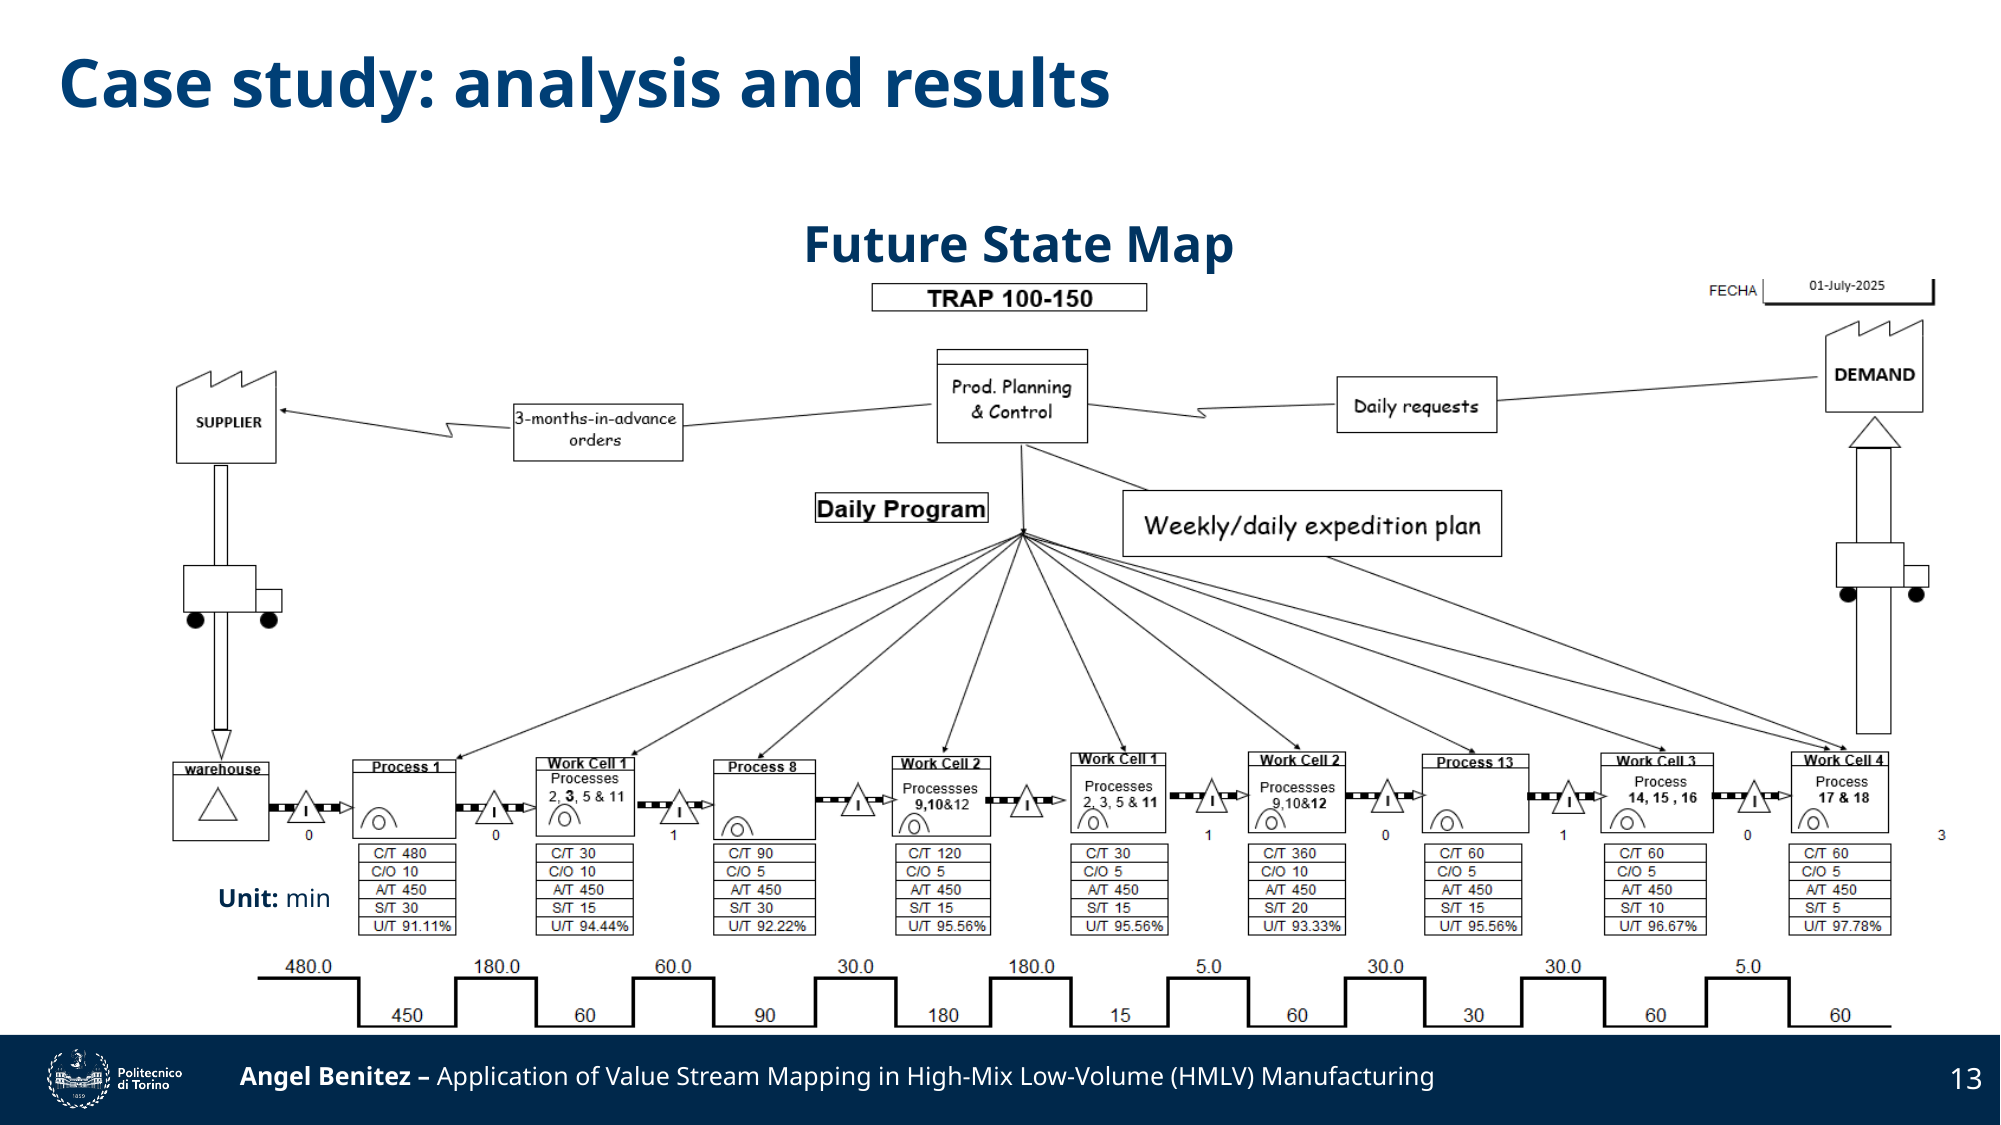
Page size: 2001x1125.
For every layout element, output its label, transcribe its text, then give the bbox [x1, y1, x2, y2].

text_box Future State Map [692, 192, 1346, 279]
text_box 13 [1925, 1053, 1998, 1114]
title Case study: analysis and results [43, 29, 1957, 207]
picture [47, 1049, 182, 1109]
text_box Angel Benitez – Application of Value Stream Mapping in High-Mix Low-Volume (HMLV) Manufacturing [224, 1053, 1925, 1114]
picture [169, 279, 1947, 1030]
